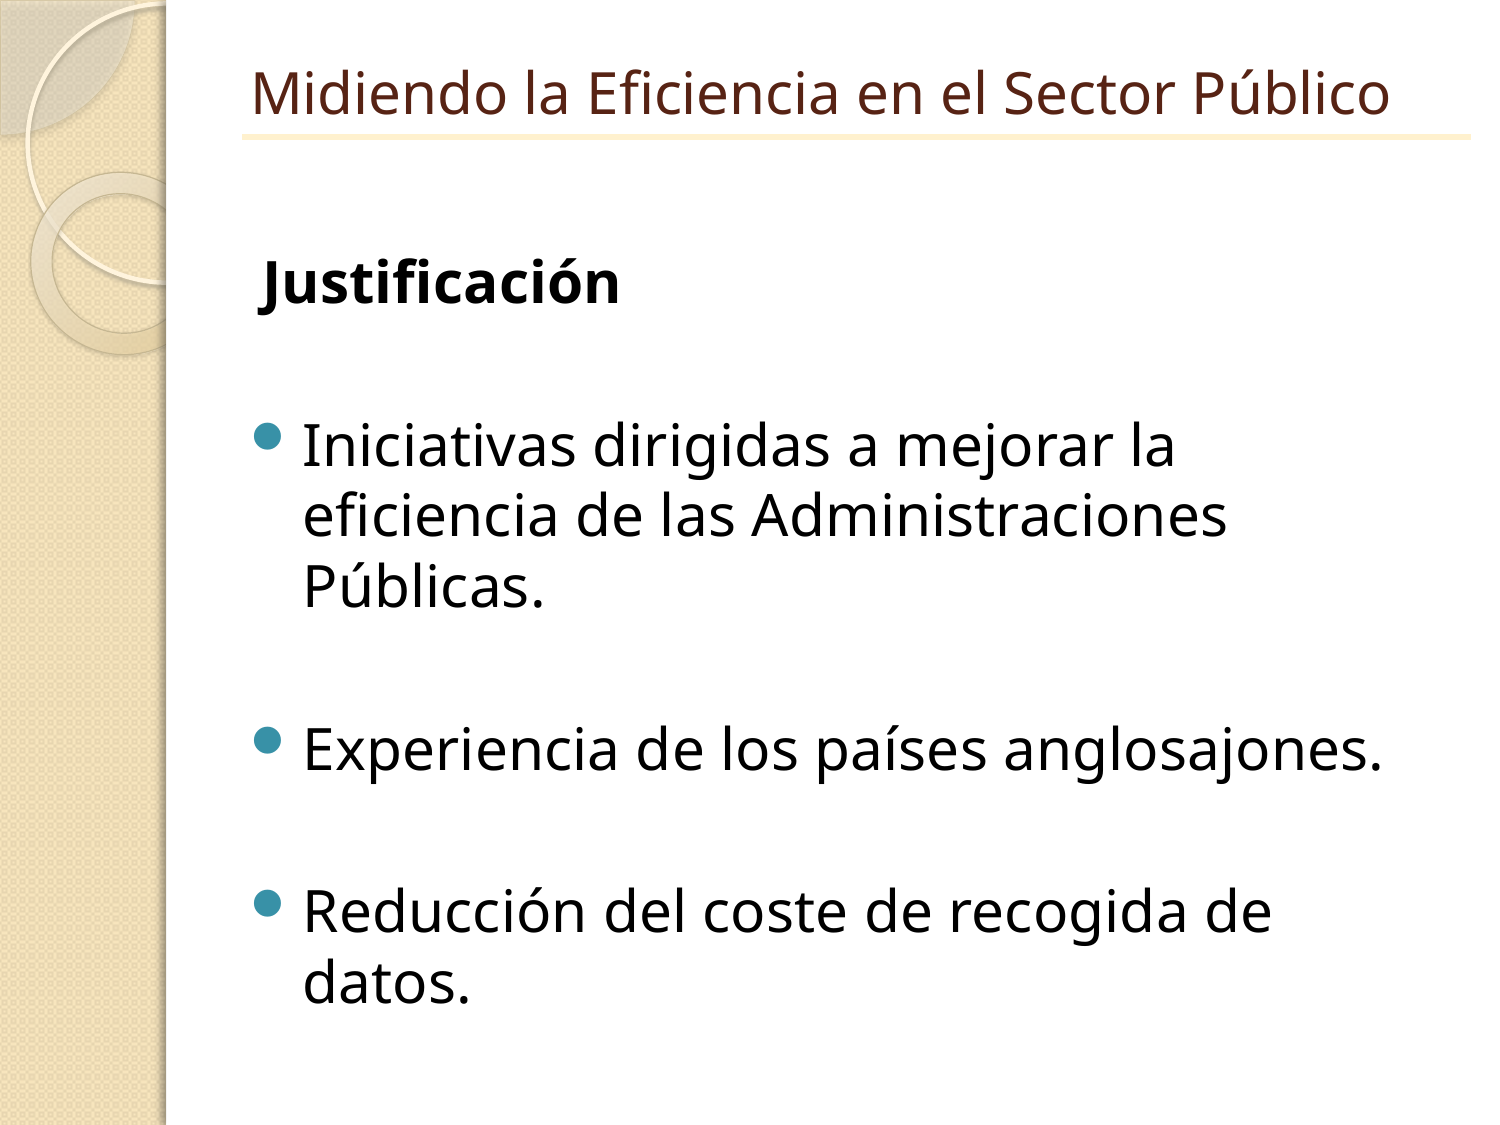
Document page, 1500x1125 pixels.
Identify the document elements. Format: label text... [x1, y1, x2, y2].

title Midiendo la Eficiencia en el Sector Público [235, 45, 1466, 138]
list Justificación Iniciativas dirigidas a mejorar la eficiencia de las Administraciones Públicas. Experiencia de los países anglosajones. Reducción del coste de recogida de datos. [235, 237, 1466, 1025]
